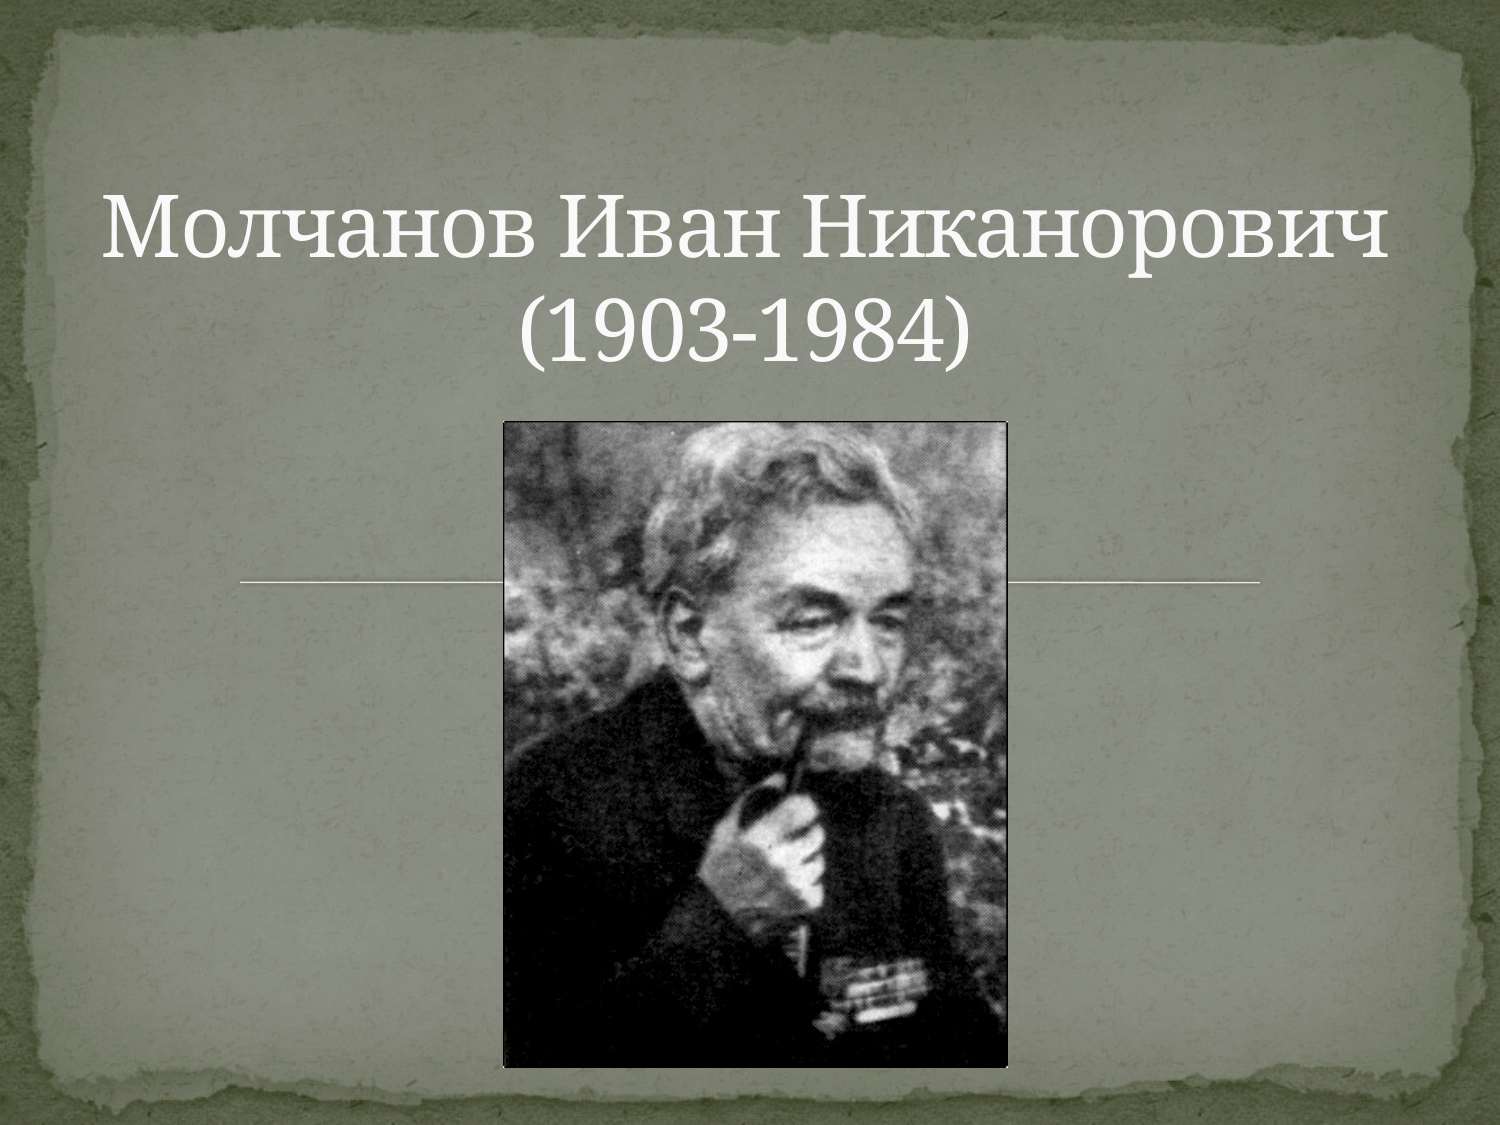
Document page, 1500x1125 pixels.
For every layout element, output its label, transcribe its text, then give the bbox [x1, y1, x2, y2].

picture [503, 421, 1008, 1068]
title Молчанов Иван Никанорович (1903-1984) [70, 70, 1421, 387]
